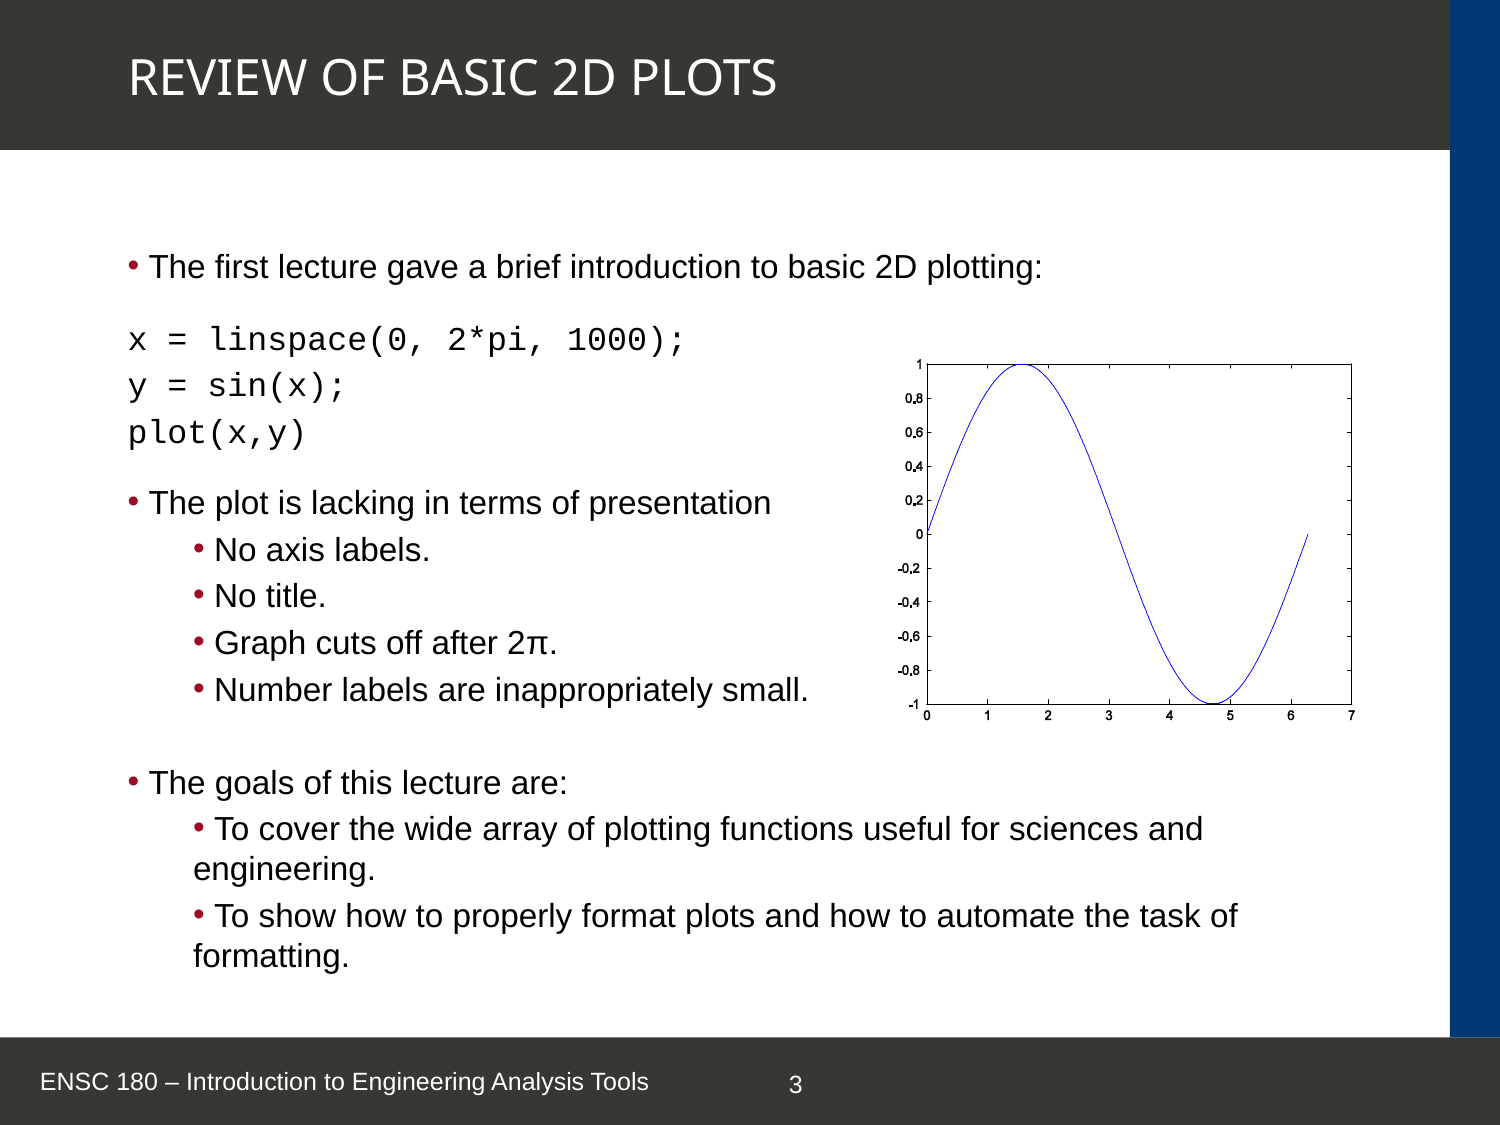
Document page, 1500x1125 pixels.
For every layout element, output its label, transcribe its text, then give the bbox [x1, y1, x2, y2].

footer ENSC 180 – Introduction to Engineering Analysis Tools [24, 1057, 740, 1113]
picture [855, 332, 1404, 751]
title REVIEW OF BASIC 2D PLOTS [112, 37, 1450, 138]
list The first lecture gave a brief introduction to basic 2D plotting: x = linspace(0, 2*pi, 1000); y = sin(x); plot(x,y) The plot is lacking in terms of presentation No axis labels. No title. Graph cuts off after 2π. Number labels are inappropriately small. The goals of this lecture are: To cover the wide array of plotting functions useful for sciences and engineering. To show how to properly format plots and how to automate the task of formatting. [112, 237, 1388, 1029]
